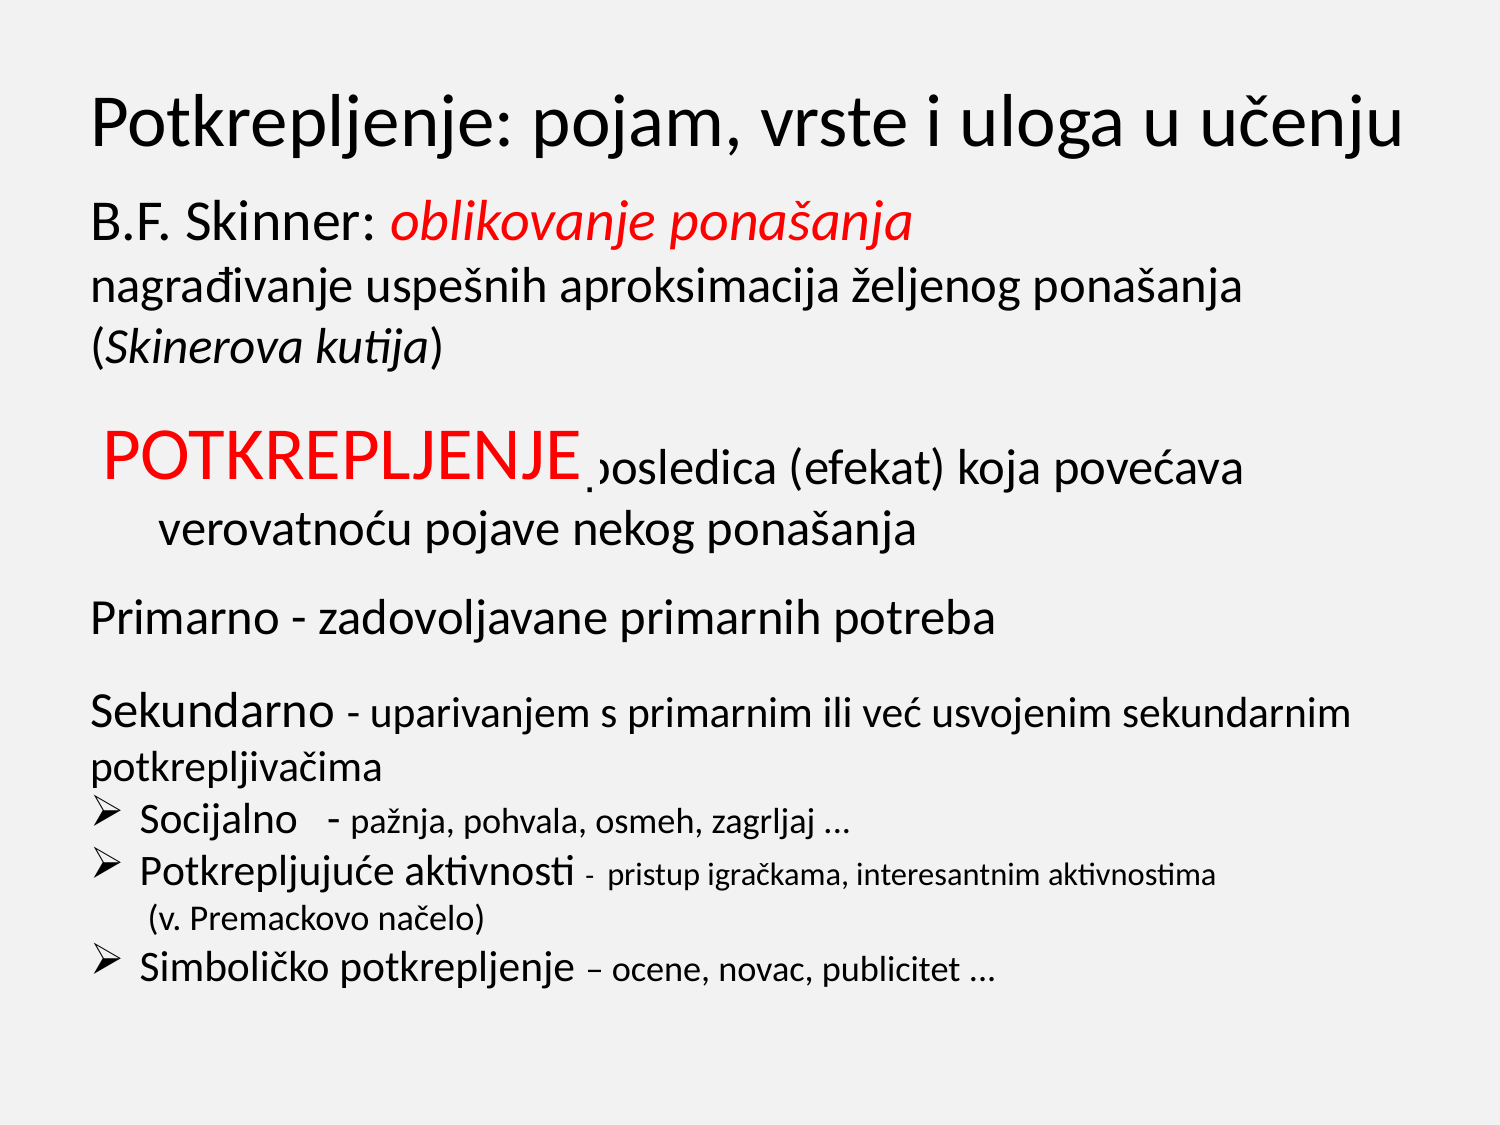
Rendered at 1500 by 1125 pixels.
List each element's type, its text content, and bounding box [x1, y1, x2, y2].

list B.F. Skinner: oblikovanje ponašanja nagrađivanje uspešnih aproksimacija željenog ponašanja (Skinerova kutija) posledica (efekat) koja povećava verovatnoću pojave nekog ponašanja Primarno - zadovoljavane primarnih potreba Sekundarno - uparivanjem s primarnim ili već usvojenim sekundarnim potkrepljivačima Socijalno - pažnja, pohvala, osmeh, zagrljaj ... Potkrepljujuće aktivnosti - pristup igračkama, interesantnim aktivnostima (v. Premackovo načelo) Simboličko potkrepljenje – ocene, novac, publicitet ... [75, 174, 1425, 1005]
text_box POTKREPLJENJE [85, 410, 602, 489]
title Potkrepljenje: pojam, vrste i uloga u učenju [75, 45, 1425, 174]
